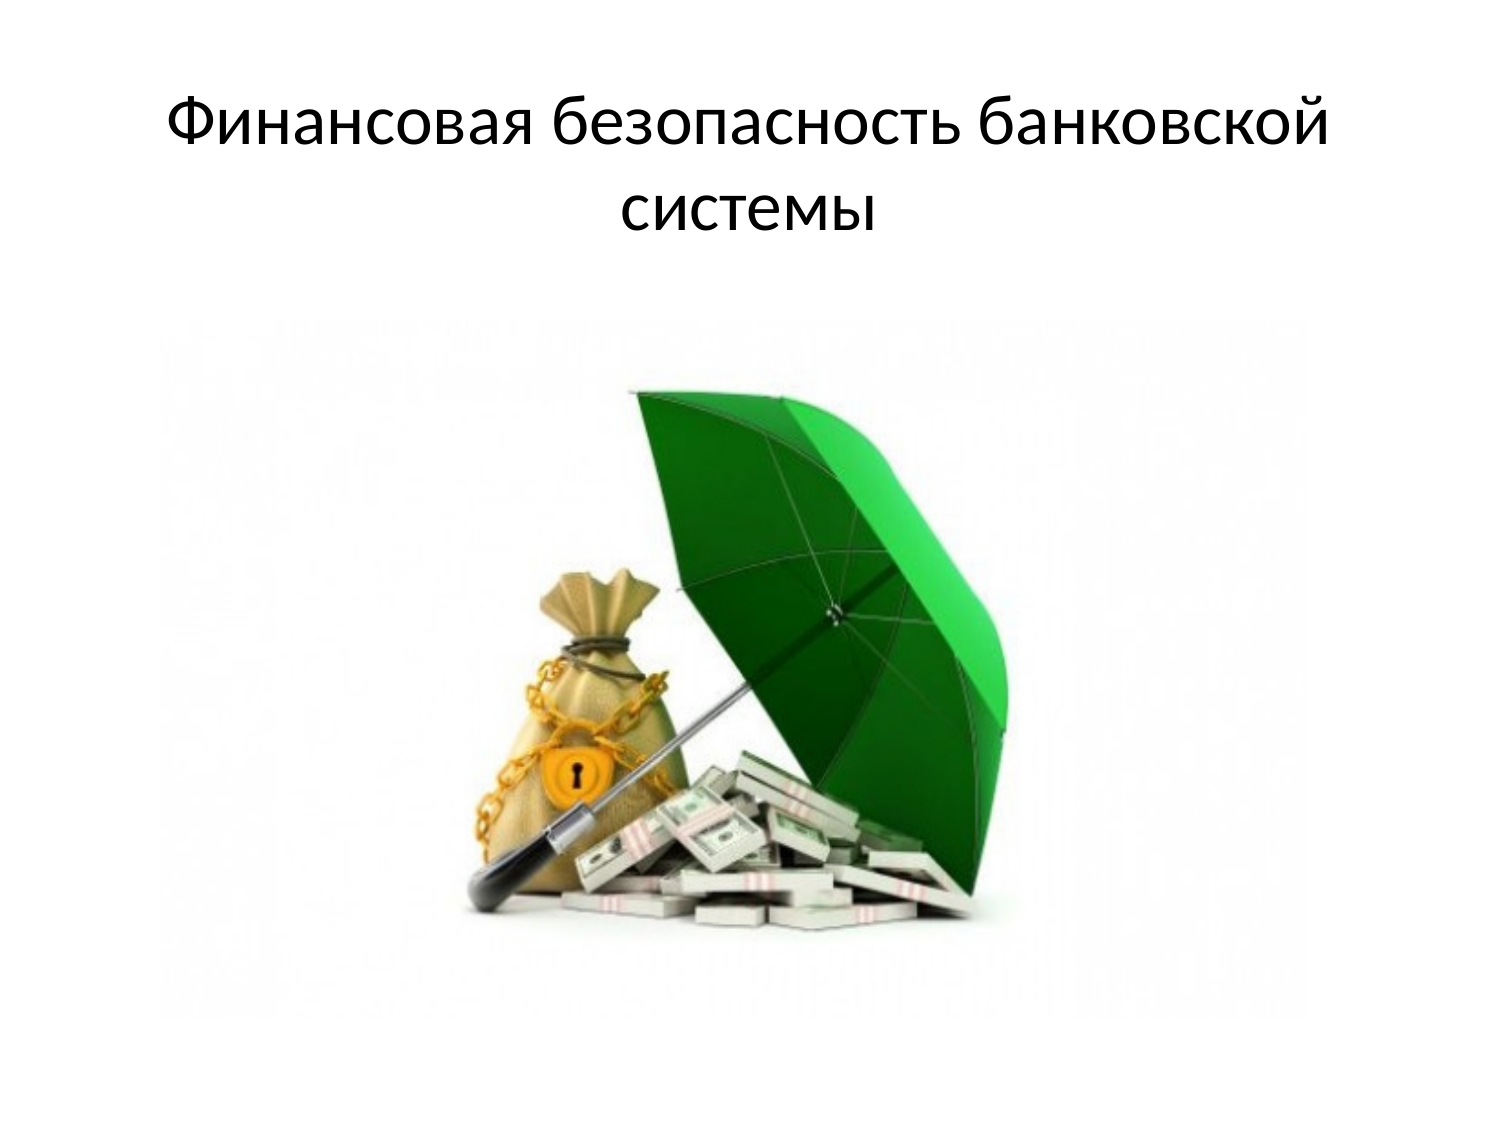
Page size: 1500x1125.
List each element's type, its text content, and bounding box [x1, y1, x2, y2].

picture [160, 319, 1308, 1019]
title Финансовая безопасность банковской системы [74, 64, 1425, 252]
